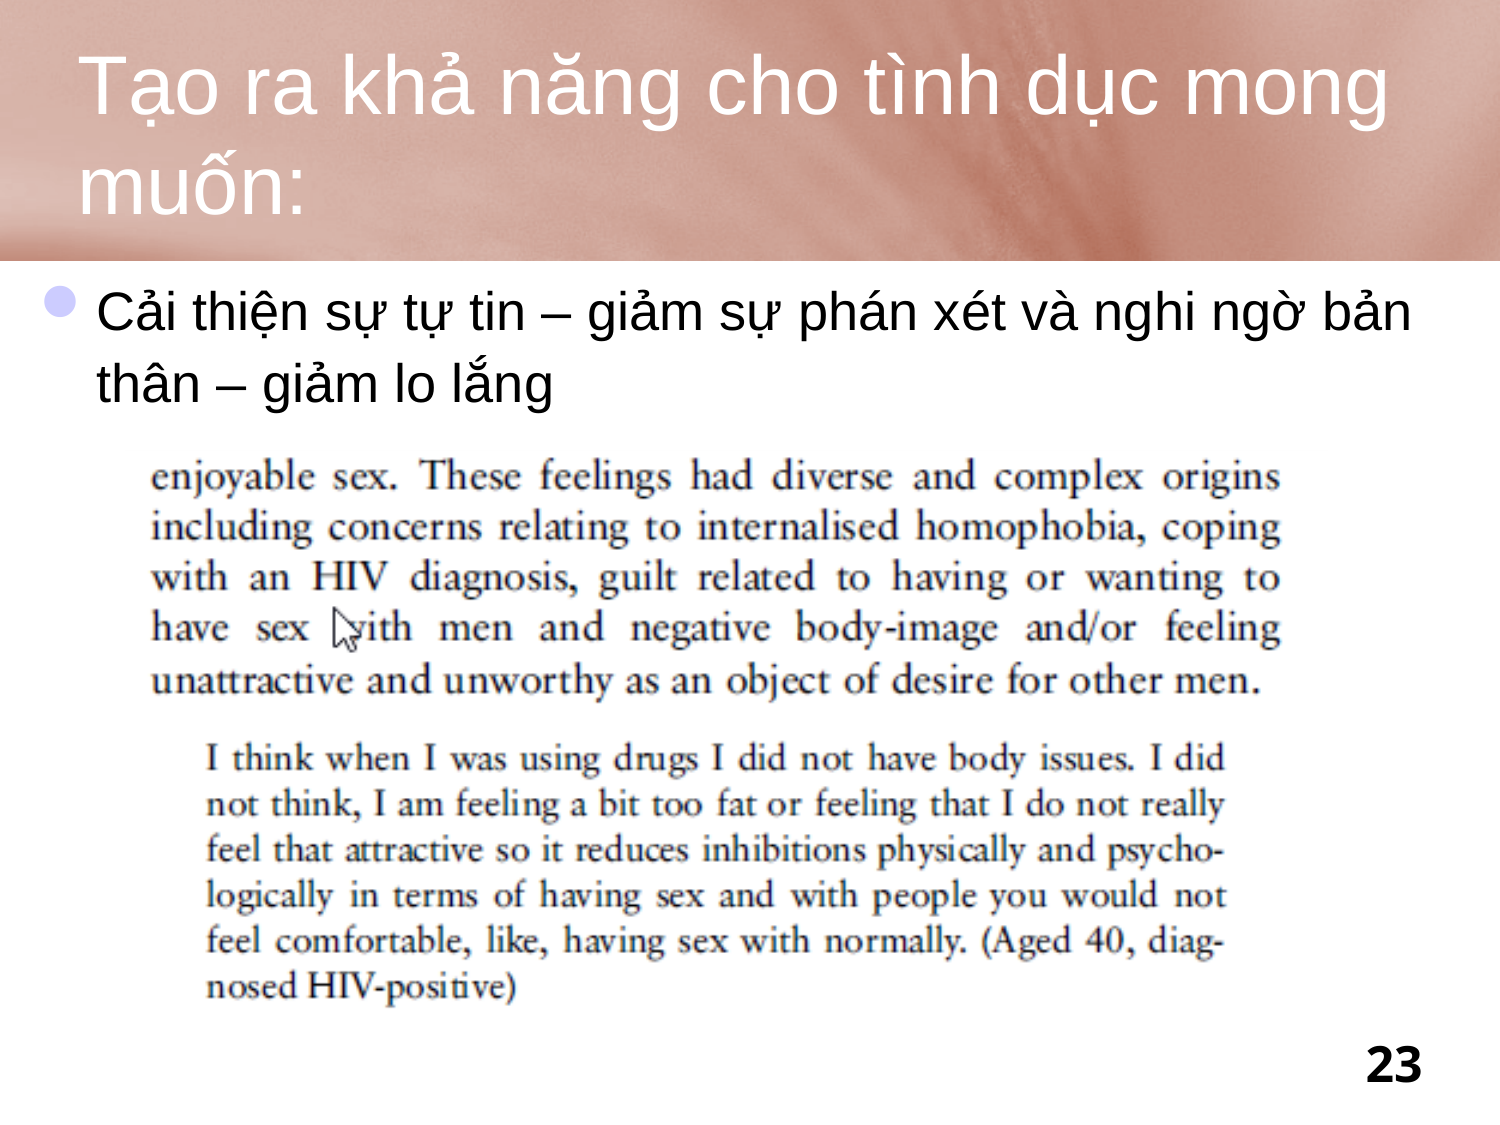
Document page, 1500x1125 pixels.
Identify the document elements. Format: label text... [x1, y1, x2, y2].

list Cải thiện sự tự tin – giảm sự phán xét và nghi ngờ bản thân – giảm lo lắng [24, 262, 1476, 1063]
picture [124, 449, 1328, 1026]
picture [0, 0, 1500, 261]
title Tạo ra khả năng cho tình dục mong muốn: [62, 37, 1413, 226]
slide_number 23 [1087, 1024, 1438, 1101]
